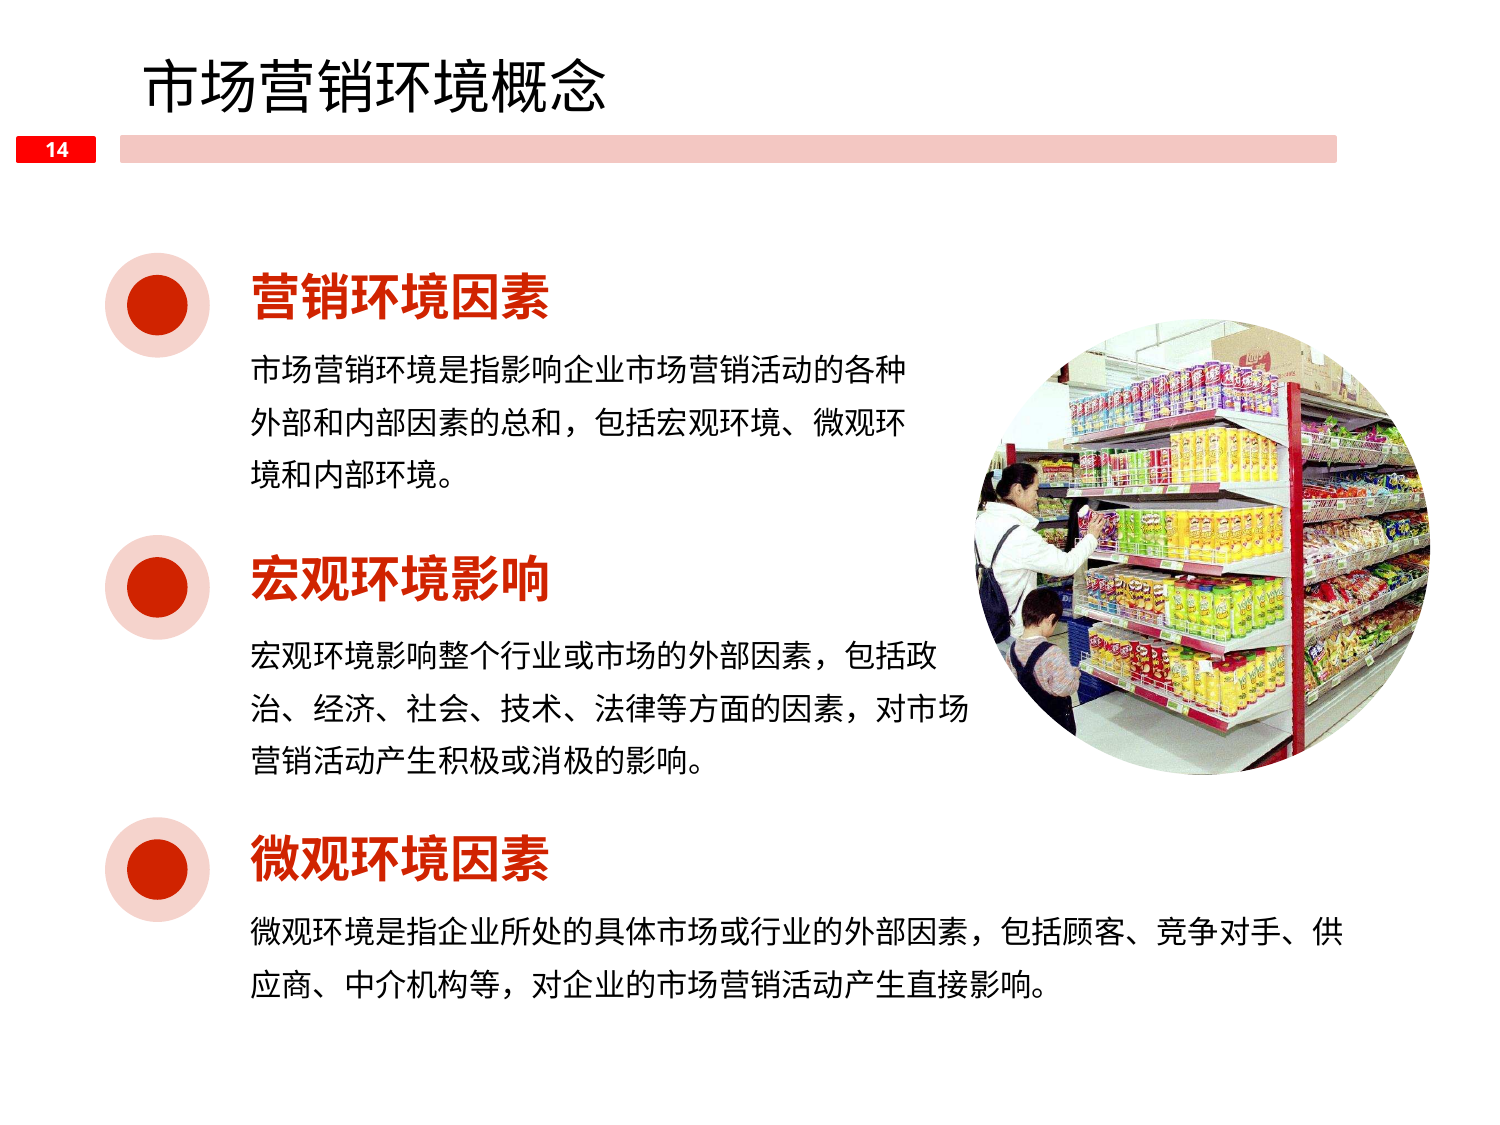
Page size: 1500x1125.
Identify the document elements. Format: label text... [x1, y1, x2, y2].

text_box 市场营销环境是指影响企业市场营销活动的各种外部和内部因素的总和，包括宏观环境、微观环境和内部环境。 [230, 315, 939, 477]
text_box [127, 274, 188, 336]
text_box 微观环境是指企业所处的具体市场或行业的外部因素，包括顾客、竞争对手、供应商、中介机构等，对企业的市场营销活动产生直接影响。 [230, 877, 1373, 1039]
text_box [17, 129, 97, 189]
text_box [127, 839, 188, 900]
text_box [105, 535, 210, 640]
text_box 微观环境因素 [230, 786, 1360, 877]
text_box 营销环境因素 [230, 219, 1360, 346]
picture [974, 318, 1431, 775]
text_box [127, 557, 188, 618]
text_box 宏观环境影响整个行业或市场的外部因素，包括政治、经济、社会、技术、法律等方面的因素，对市场营销活动产生积极或消极的影响。 [230, 601, 969, 763]
text_box 宏观环境影响 [230, 501, 969, 601]
text_box 市场营销环境概念 [126, 42, 623, 128]
text_box [105, 252, 210, 358]
text_box [105, 817, 210, 922]
